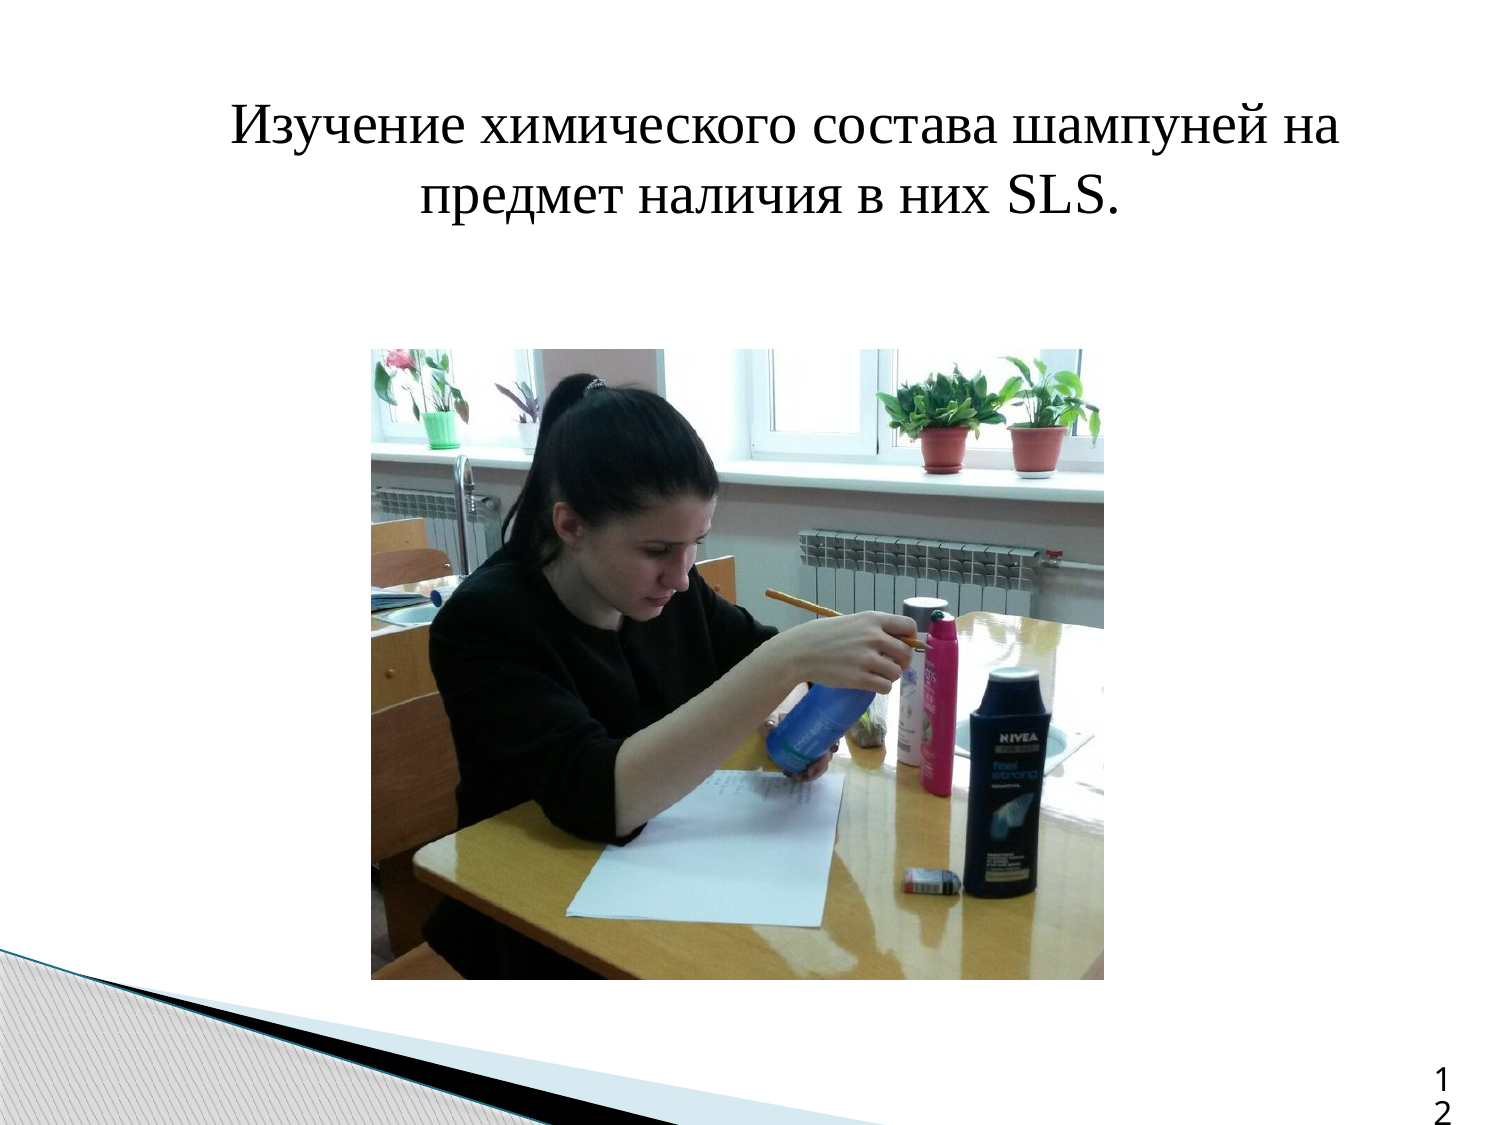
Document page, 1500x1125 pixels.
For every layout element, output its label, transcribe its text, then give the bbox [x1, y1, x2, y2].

text_box Изучение химического состава шампуней на предмет наличия в них SLS. [194, 78, 1376, 233]
slide_number 12 [1418, 1051, 1479, 1112]
picture [371, 349, 1104, 981]
